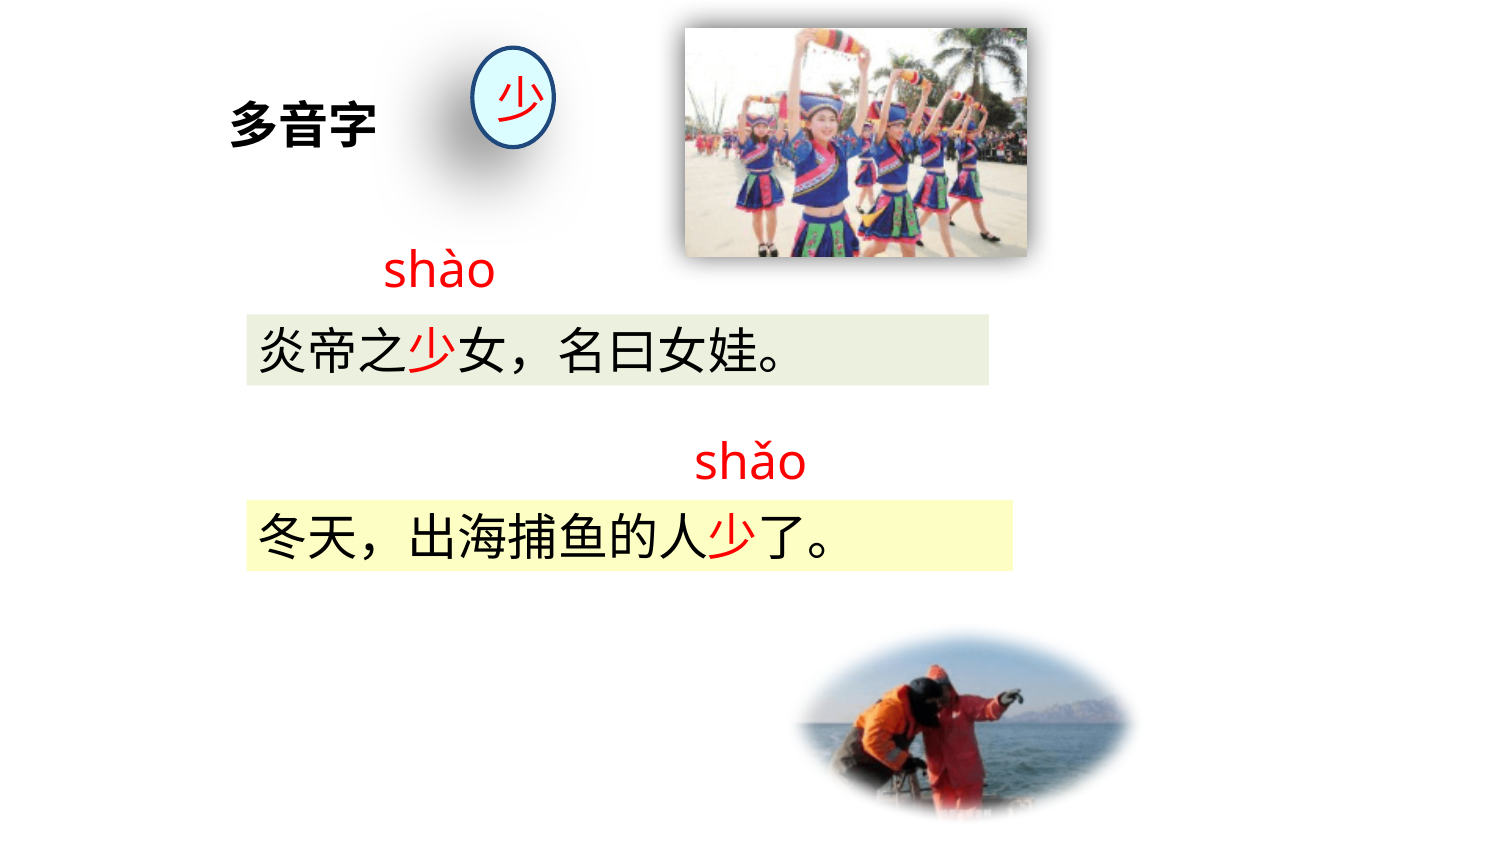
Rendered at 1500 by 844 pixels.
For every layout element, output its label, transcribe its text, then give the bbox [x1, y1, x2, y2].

text_box 多音字 [220, 88, 402, 158]
text_box 冬天，出海捕鱼的人少了。 [246, 499, 1013, 572]
text_box shǎo [679, 421, 823, 497]
text_box 炎帝之少女，名曰女娃。 [246, 314, 989, 386]
picture [781, 620, 1149, 827]
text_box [472, 47, 554, 148]
picture [685, 28, 1027, 257]
text_box shào [368, 229, 512, 305]
